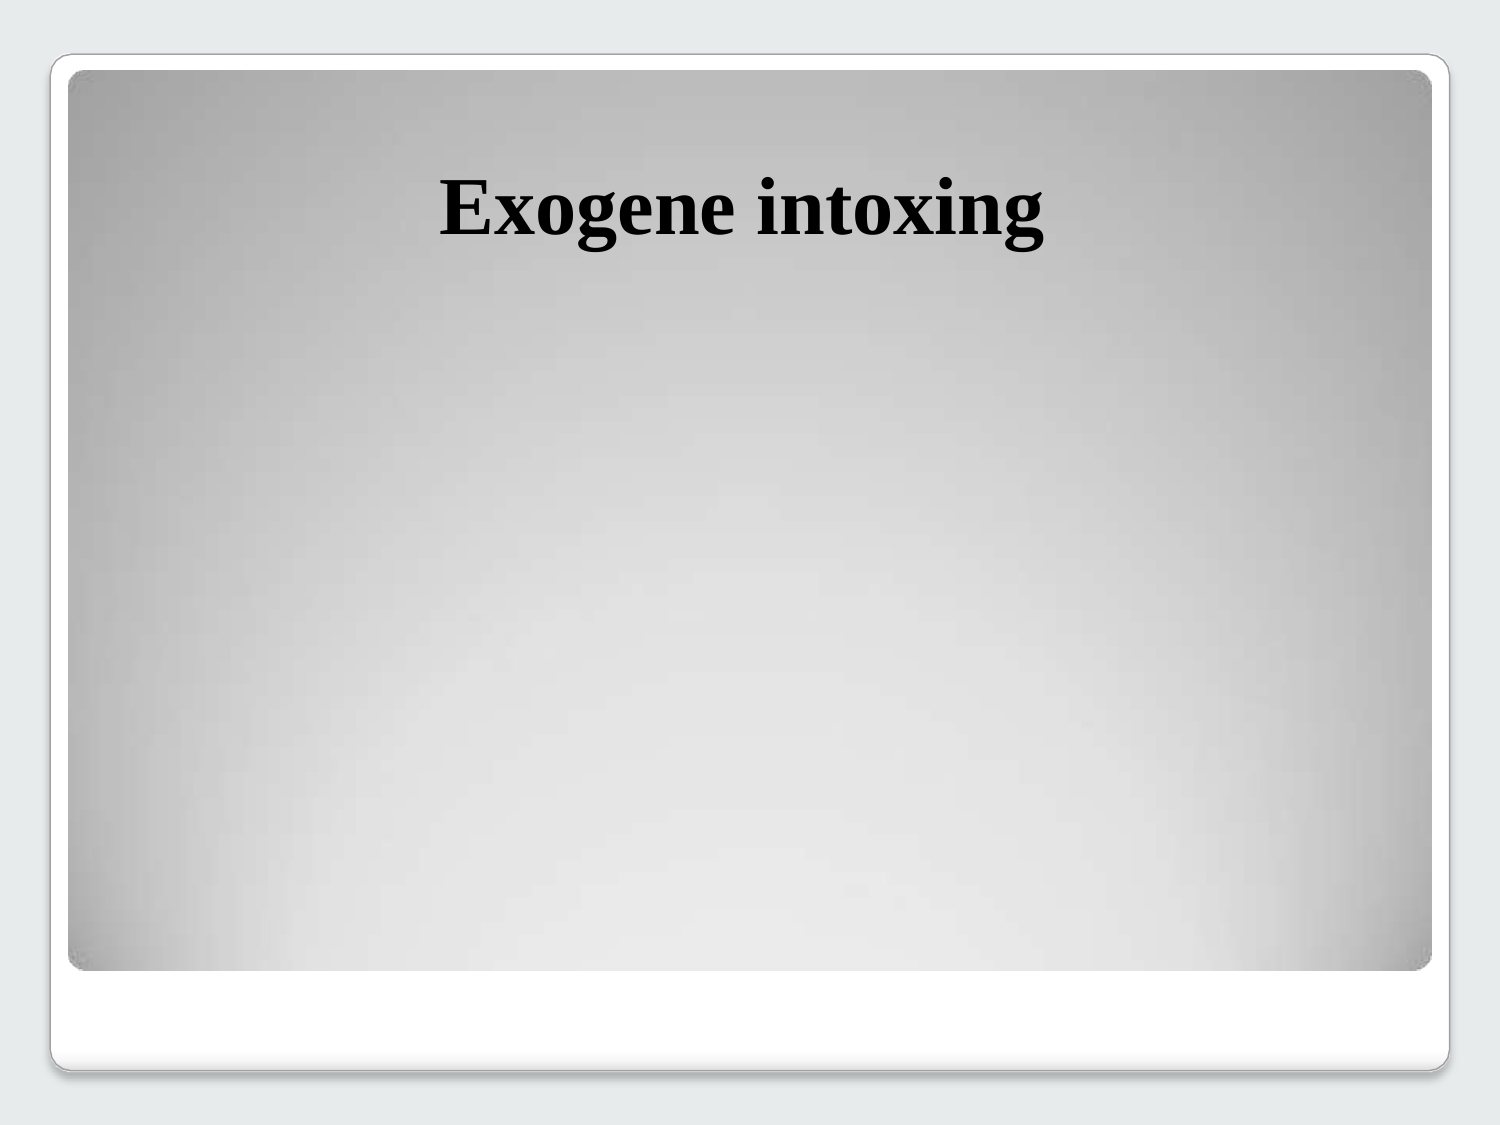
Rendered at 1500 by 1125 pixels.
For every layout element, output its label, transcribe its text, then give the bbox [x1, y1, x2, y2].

title Exogene intoxing [437, 149, 1348, 341]
picture [36, 46, 1464, 1094]
